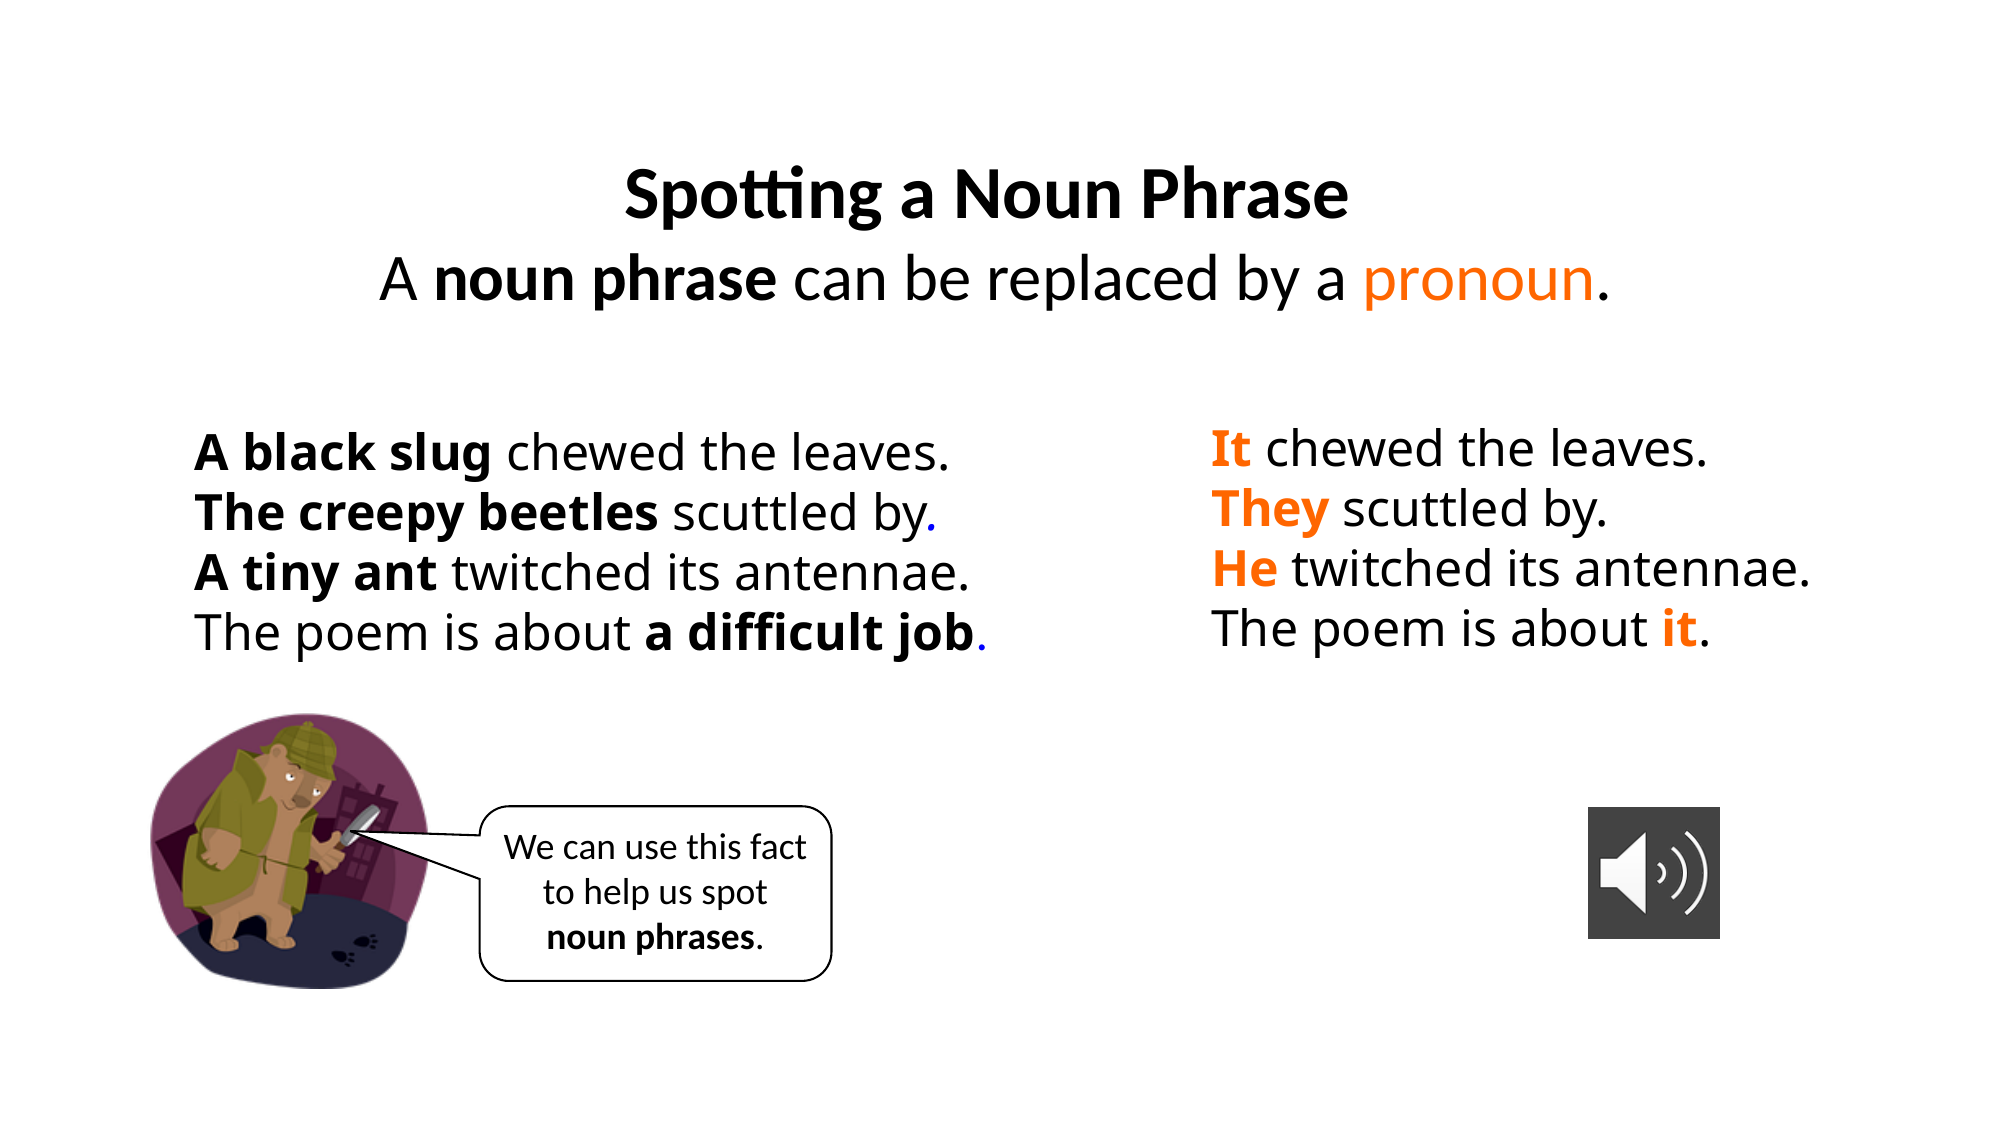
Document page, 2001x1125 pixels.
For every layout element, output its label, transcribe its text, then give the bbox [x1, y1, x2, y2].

picture [1587, 806, 1721, 940]
picture [128, 687, 446, 989]
text_box It chewed the leaves. They scuttled by. He twitched its antennae. The poem is about it. [1196, 409, 1864, 664]
text_box A black slug chewed the leaves. The creepy beetles scuttled by. A tiny ant twitched its antennae. The poem is about a difficult job. [180, 413, 1222, 669]
text_box We can use this fact to help us spot noun phrases. [445, 805, 833, 982]
text_box Spotting a Noun Phrase A noun phrase can be replaced by a pronoun. [128, 136, 1864, 341]
